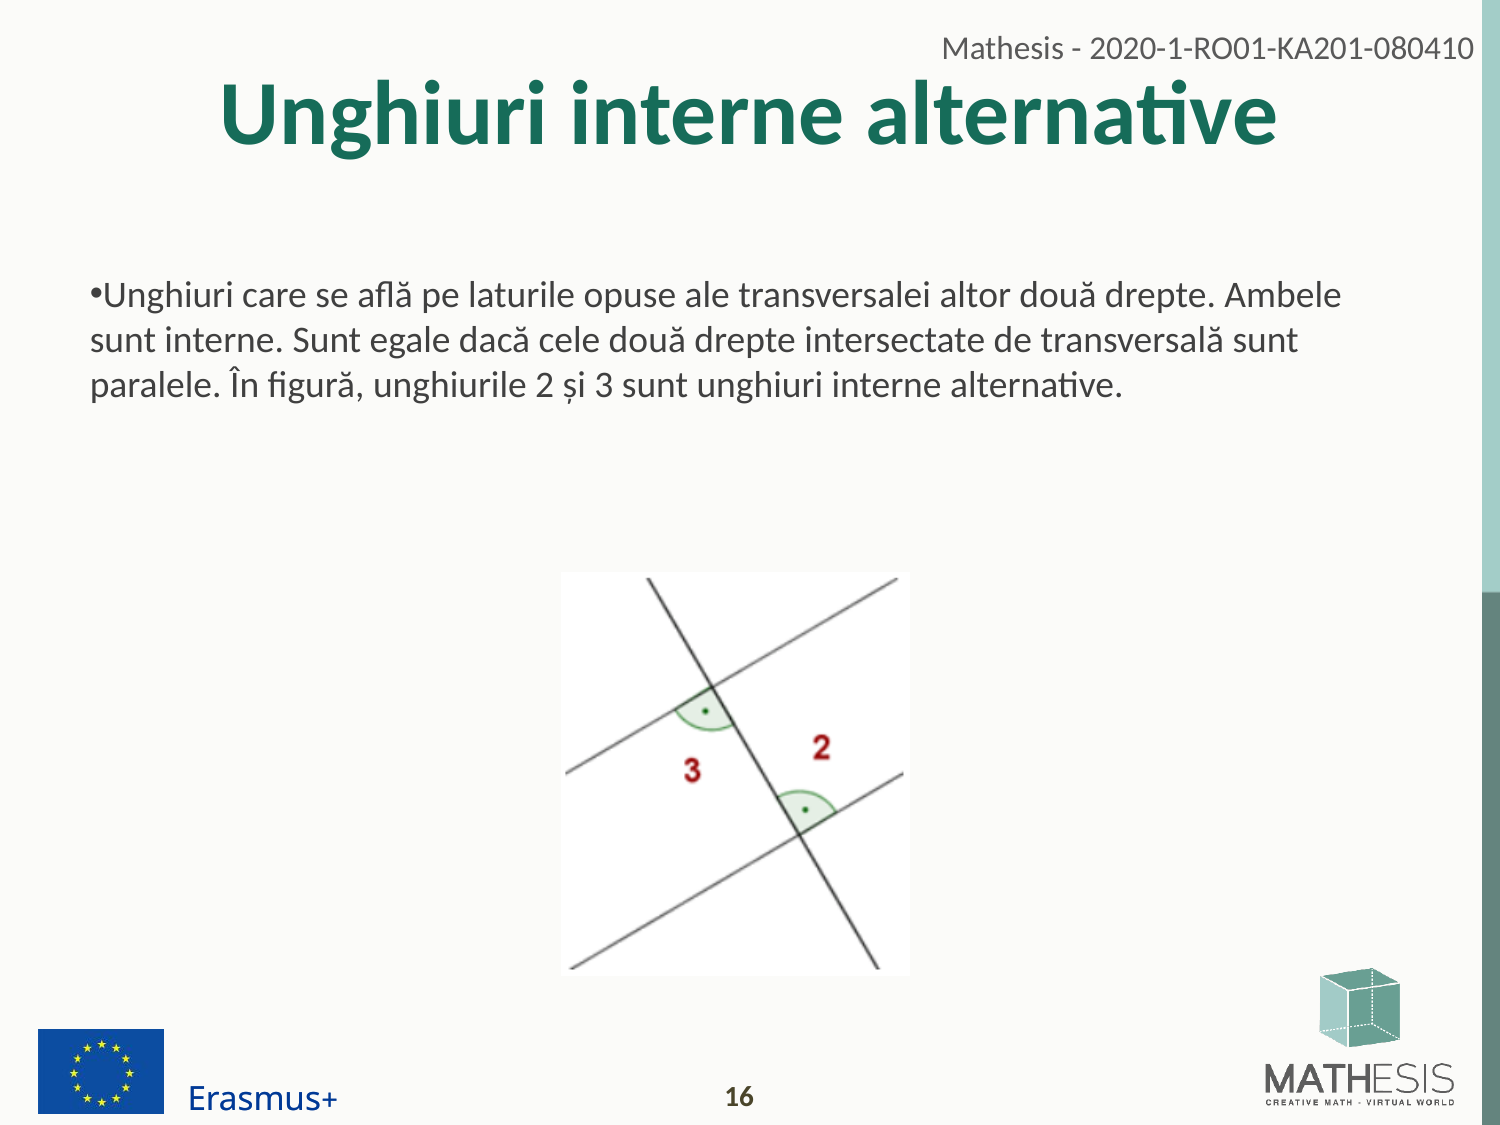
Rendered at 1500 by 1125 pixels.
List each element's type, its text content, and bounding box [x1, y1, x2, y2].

list Unghiuri care se află pe laturile opuse ale transversalei altor două drepte. Ambele sunt interne. Sunt egale dacă cele două drepte intersectate de transversală sunt paralele. În figură, unghiurile 2 și 3 sunt unghiuri interne alternative. [75, 262, 1425, 1005]
picture [560, 572, 910, 977]
picture [38, 1029, 164, 1114]
title Unghiuri interne alternative [75, 45, 1425, 233]
